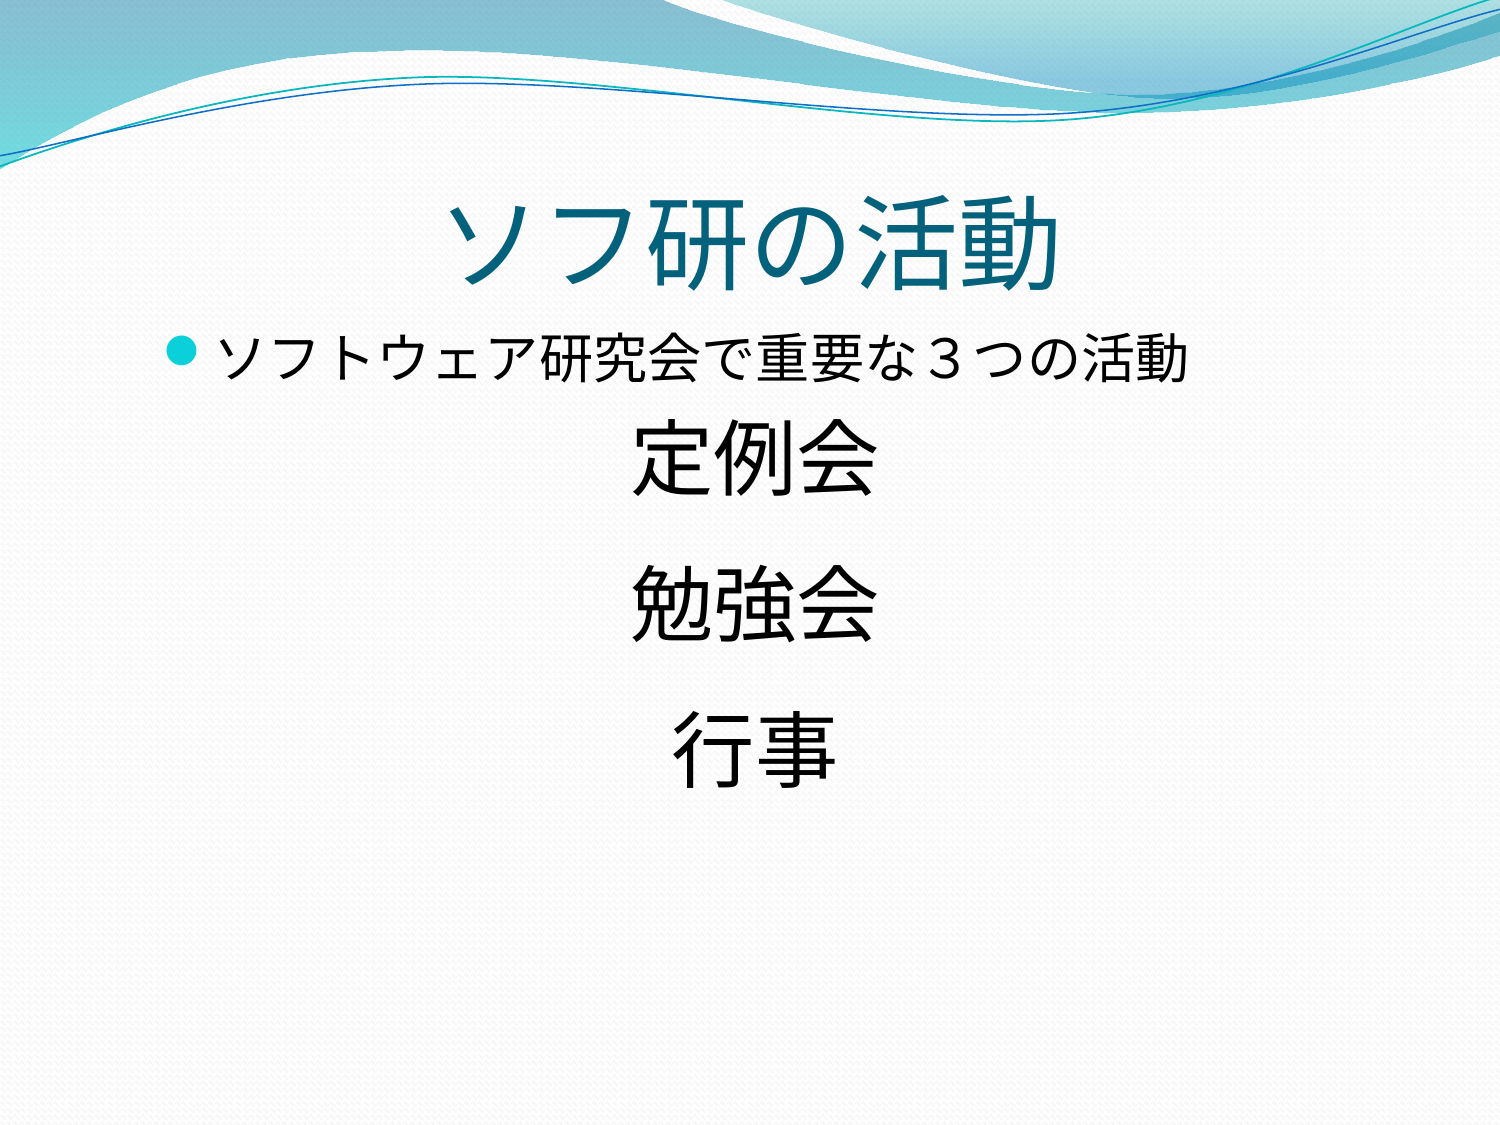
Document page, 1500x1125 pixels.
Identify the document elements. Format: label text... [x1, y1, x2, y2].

list ソフトウェア研究会で重要な３つの活動 定例会 勉強会 行事 [147, 317, 1363, 1038]
title ソフ研の活動 [75, 115, 1425, 303]
